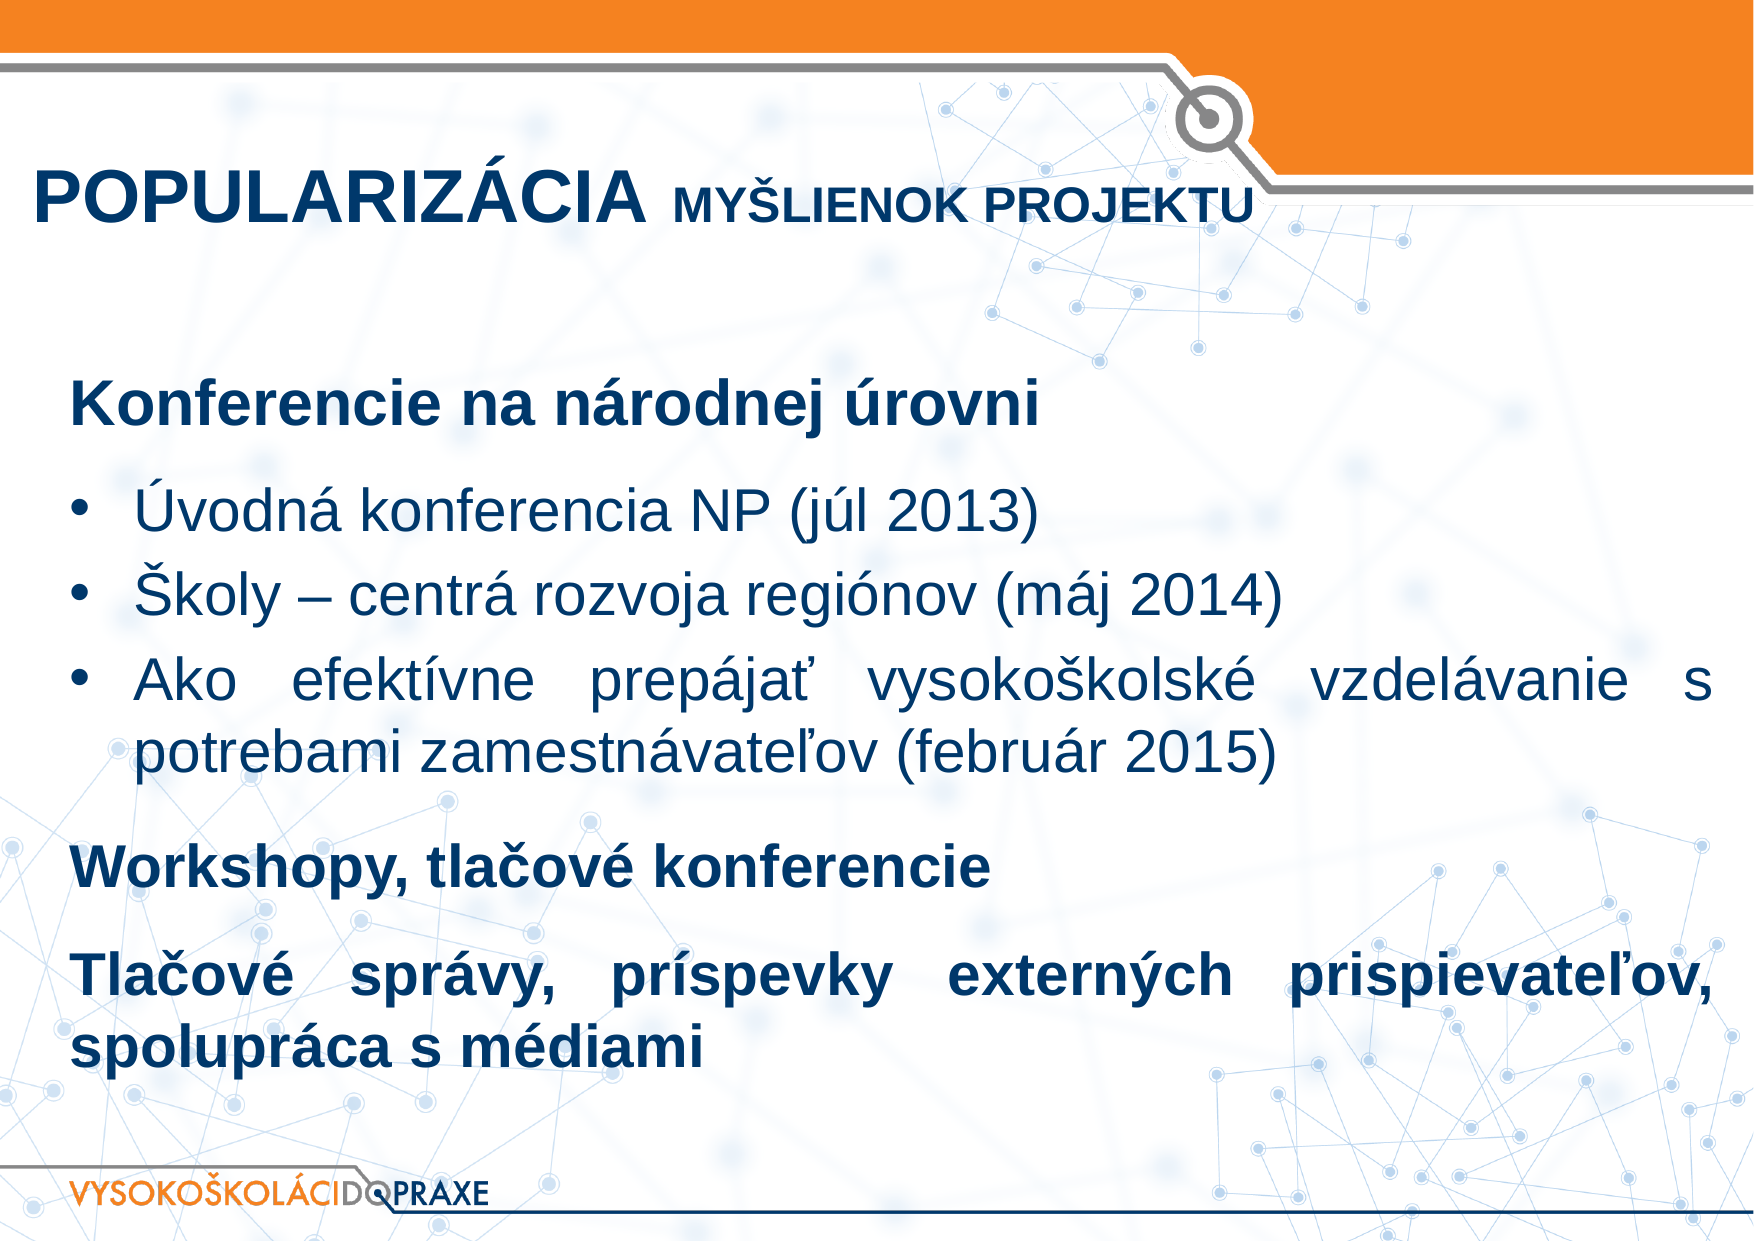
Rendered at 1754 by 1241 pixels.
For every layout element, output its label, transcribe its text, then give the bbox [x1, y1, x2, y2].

list Konferencie na národnej úrovni Úvodná konferencia NP (júl 2013) Školy – centrá rozvoja regiónov (máj 2014) Ako efektívne prepájať vysokoškolské vzdelávanie s potrebami zamestnávateľov (február 2015) Workshopy, tlačové konferencie Tlačové správy, príspevky externých prispievateľov, spolupráca s médiami [52, 279, 1733, 1099]
title POPULARIZÁCIA MYŠLIENOK PROJEKTU [15, 110, 1298, 269]
picture [0, 0, 1754, 1241]
